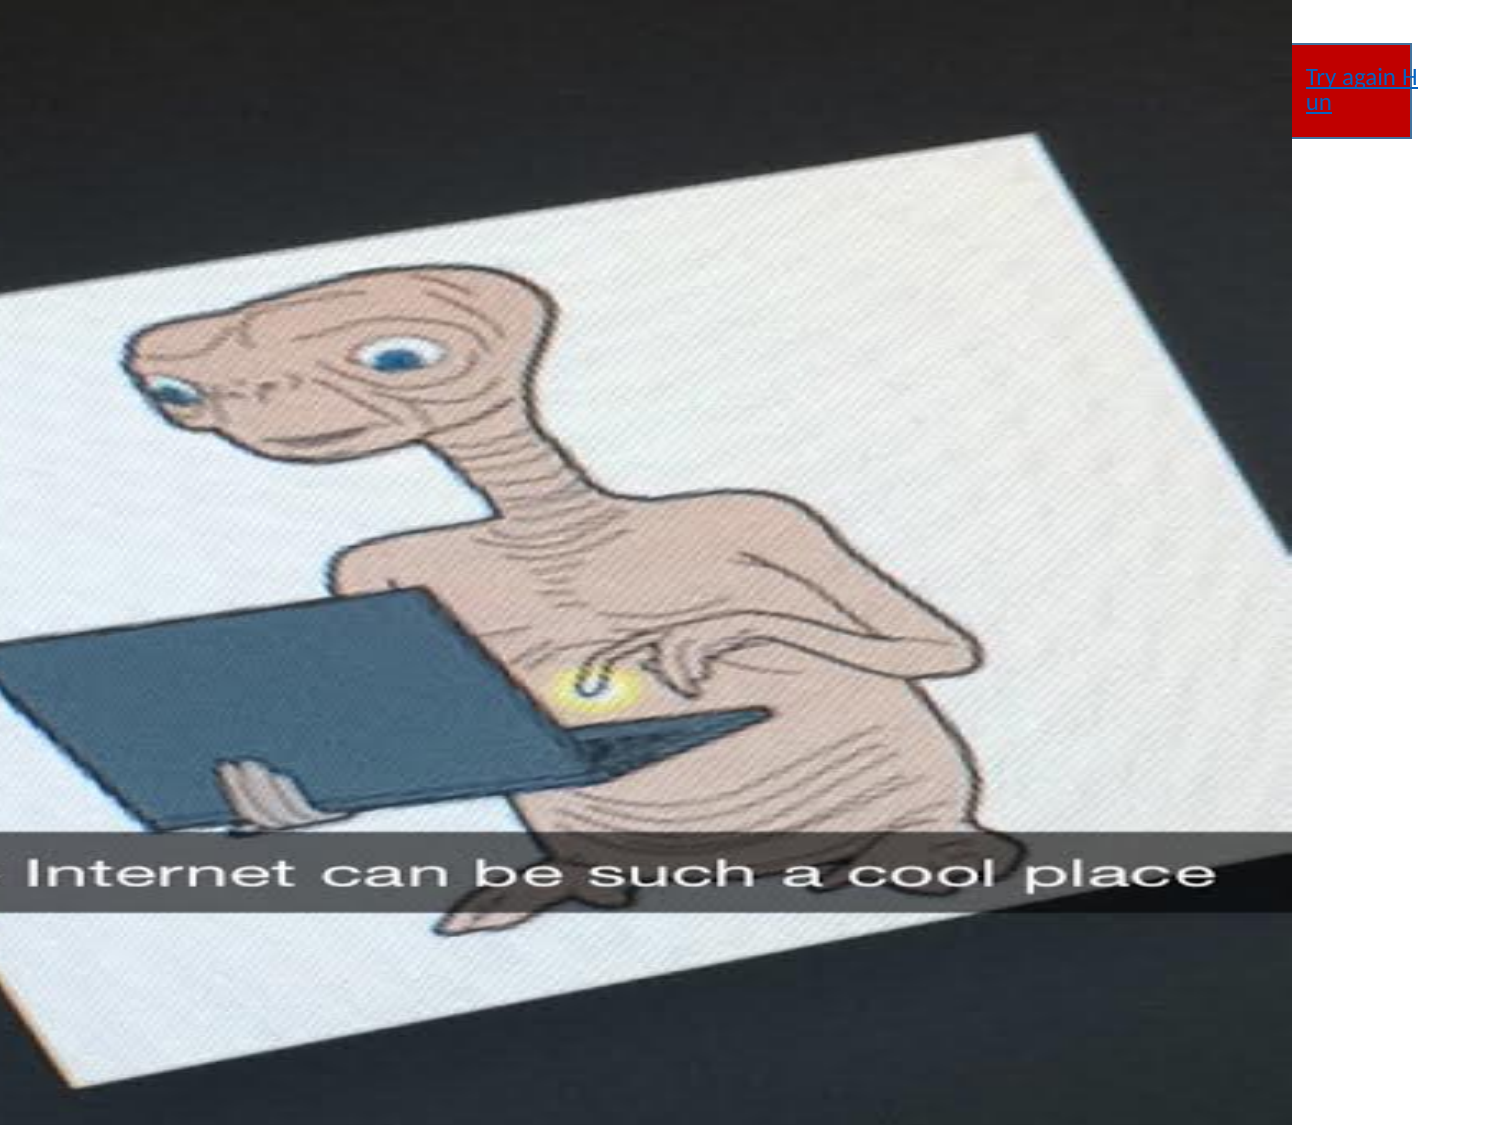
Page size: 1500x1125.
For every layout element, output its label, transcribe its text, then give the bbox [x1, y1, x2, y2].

picture [0, 0, 1292, 1125]
text_box [1292, 43, 1412, 53]
text_box Try again Hun [1292, 53, 1439, 98]
text_box [1292, 98, 1412, 139]
